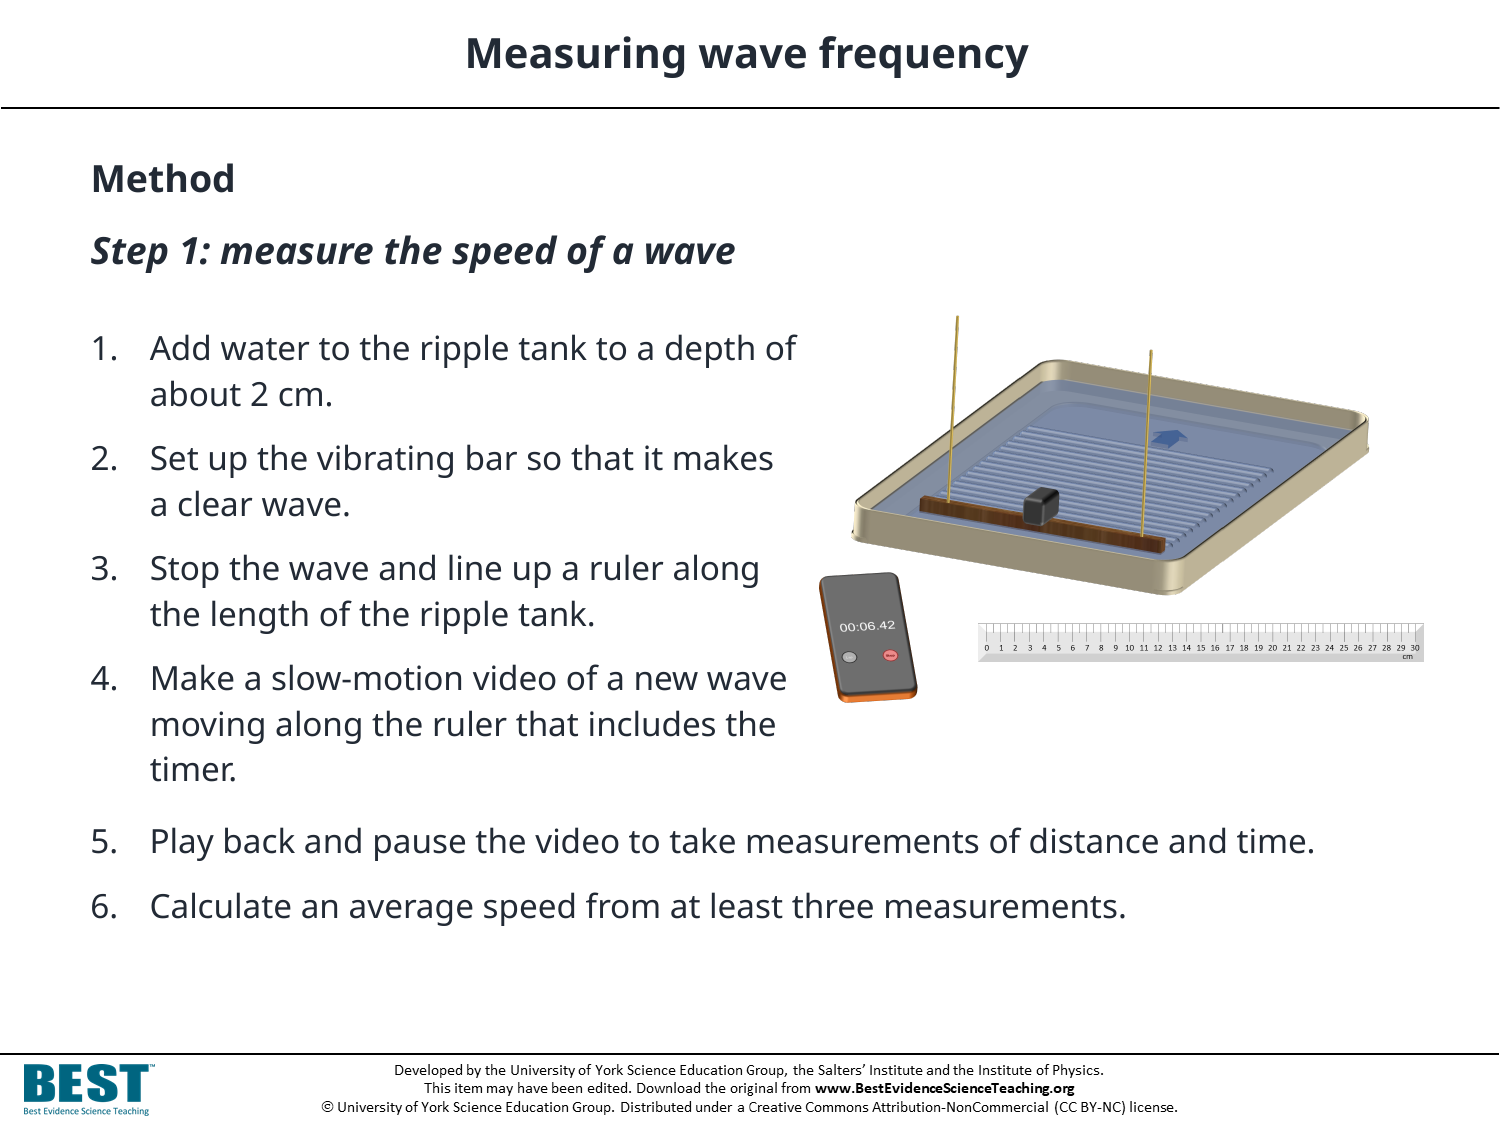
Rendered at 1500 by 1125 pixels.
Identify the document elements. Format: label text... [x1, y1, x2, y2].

picture [0, 107, 1500, 1125]
text_box Measuring wave frequency [23, 4, 1471, 99]
